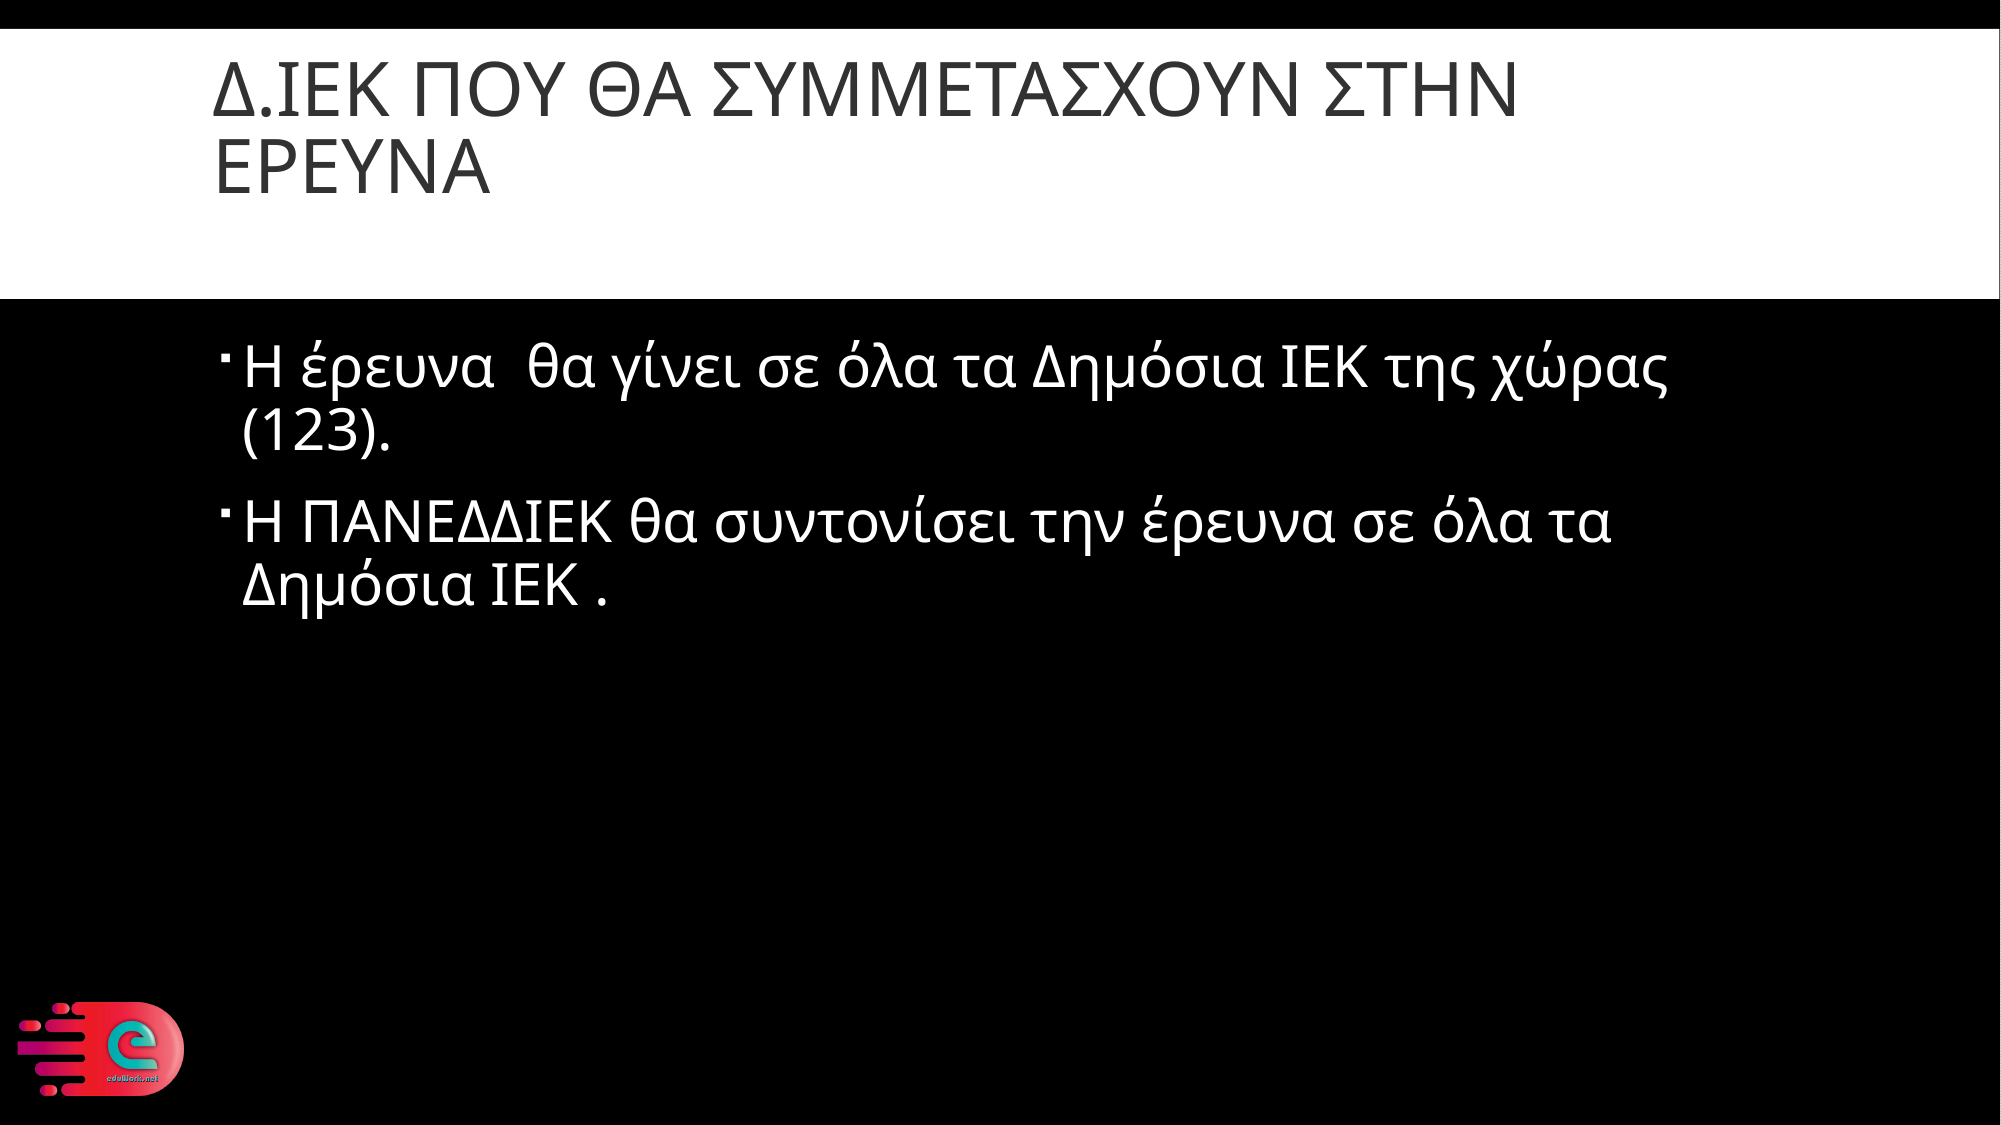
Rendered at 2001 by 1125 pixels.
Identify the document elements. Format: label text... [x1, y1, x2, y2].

picture [17, 1002, 184, 1096]
list Η έρευνα θα γίνει σε όλα τα Δημόσια ΙΕΚ της χώρας (123). Η ΠΑΝΕΔΔΙΕΚ θα συντονίσει την έρευνα σε όλα τα Δημόσια ΙΕΚ . [197, 329, 1803, 1020]
title Δ.Ιεκ που θα συμμετασχουν στην ερευνα [197, 46, 1803, 295]
